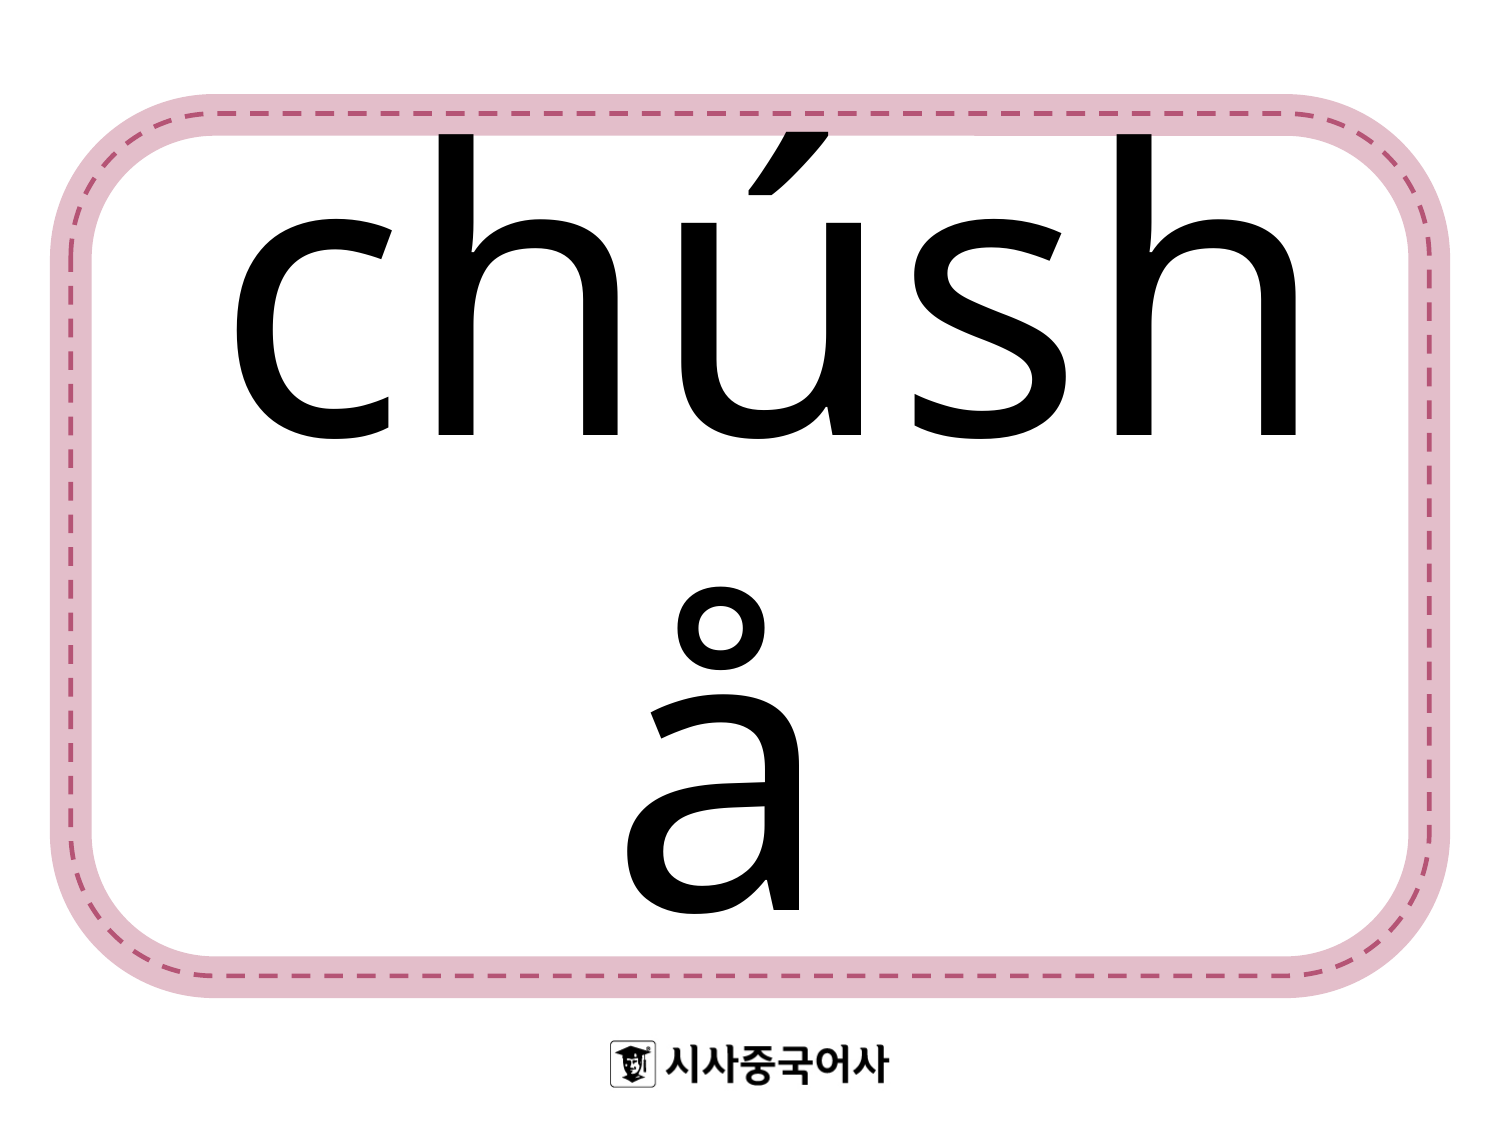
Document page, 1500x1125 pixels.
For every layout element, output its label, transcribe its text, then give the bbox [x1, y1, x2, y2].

picture [602, 1034, 898, 1094]
text_box chúshå [167, 183, 1376, 846]
